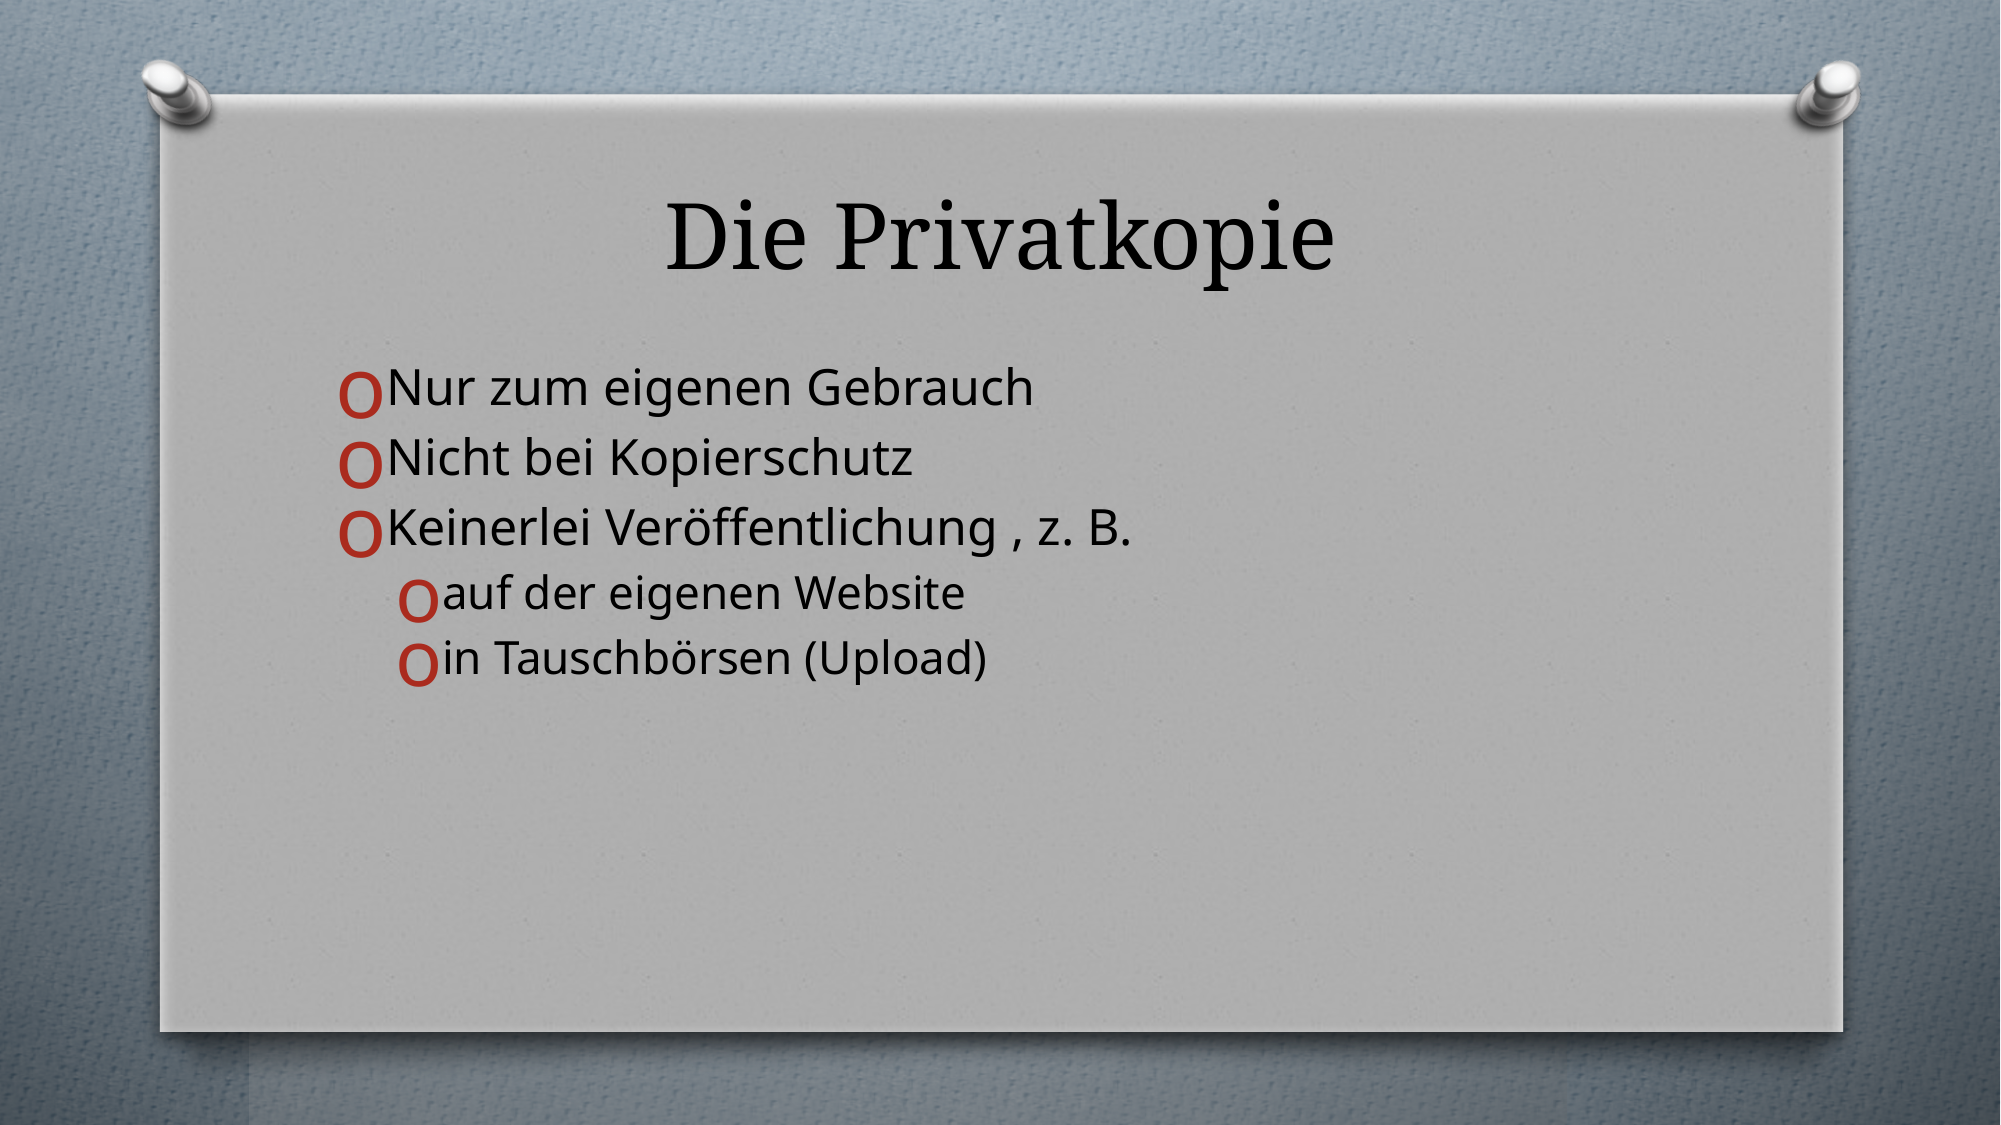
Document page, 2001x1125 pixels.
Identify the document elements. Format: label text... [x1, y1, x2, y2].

picture [1764, 30, 1911, 161]
picture [107, 24, 256, 158]
title Die Privatkopie [239, 134, 1763, 332]
list Nur zum eigenen Gebrauch Nicht bei Kopierschutz Keinerlei Veröffentlichung , z. B. auf der eigenen Website in Tauschbörsen (Upload) [320, 347, 1676, 939]
